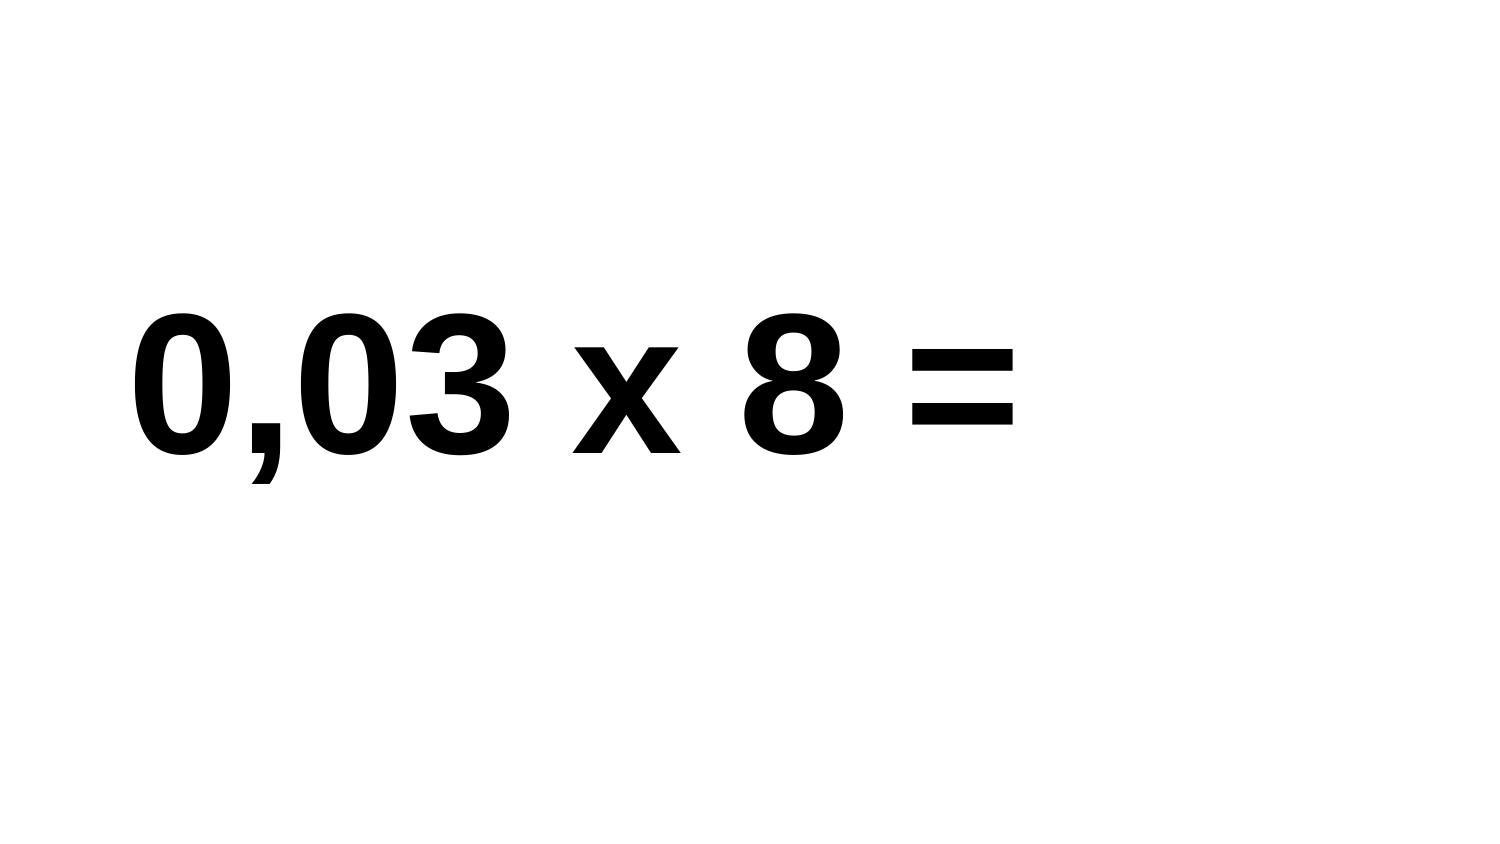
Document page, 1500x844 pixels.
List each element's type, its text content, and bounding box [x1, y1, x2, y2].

text_box 0,03 x 8 = [112, 318, 1388, 509]
